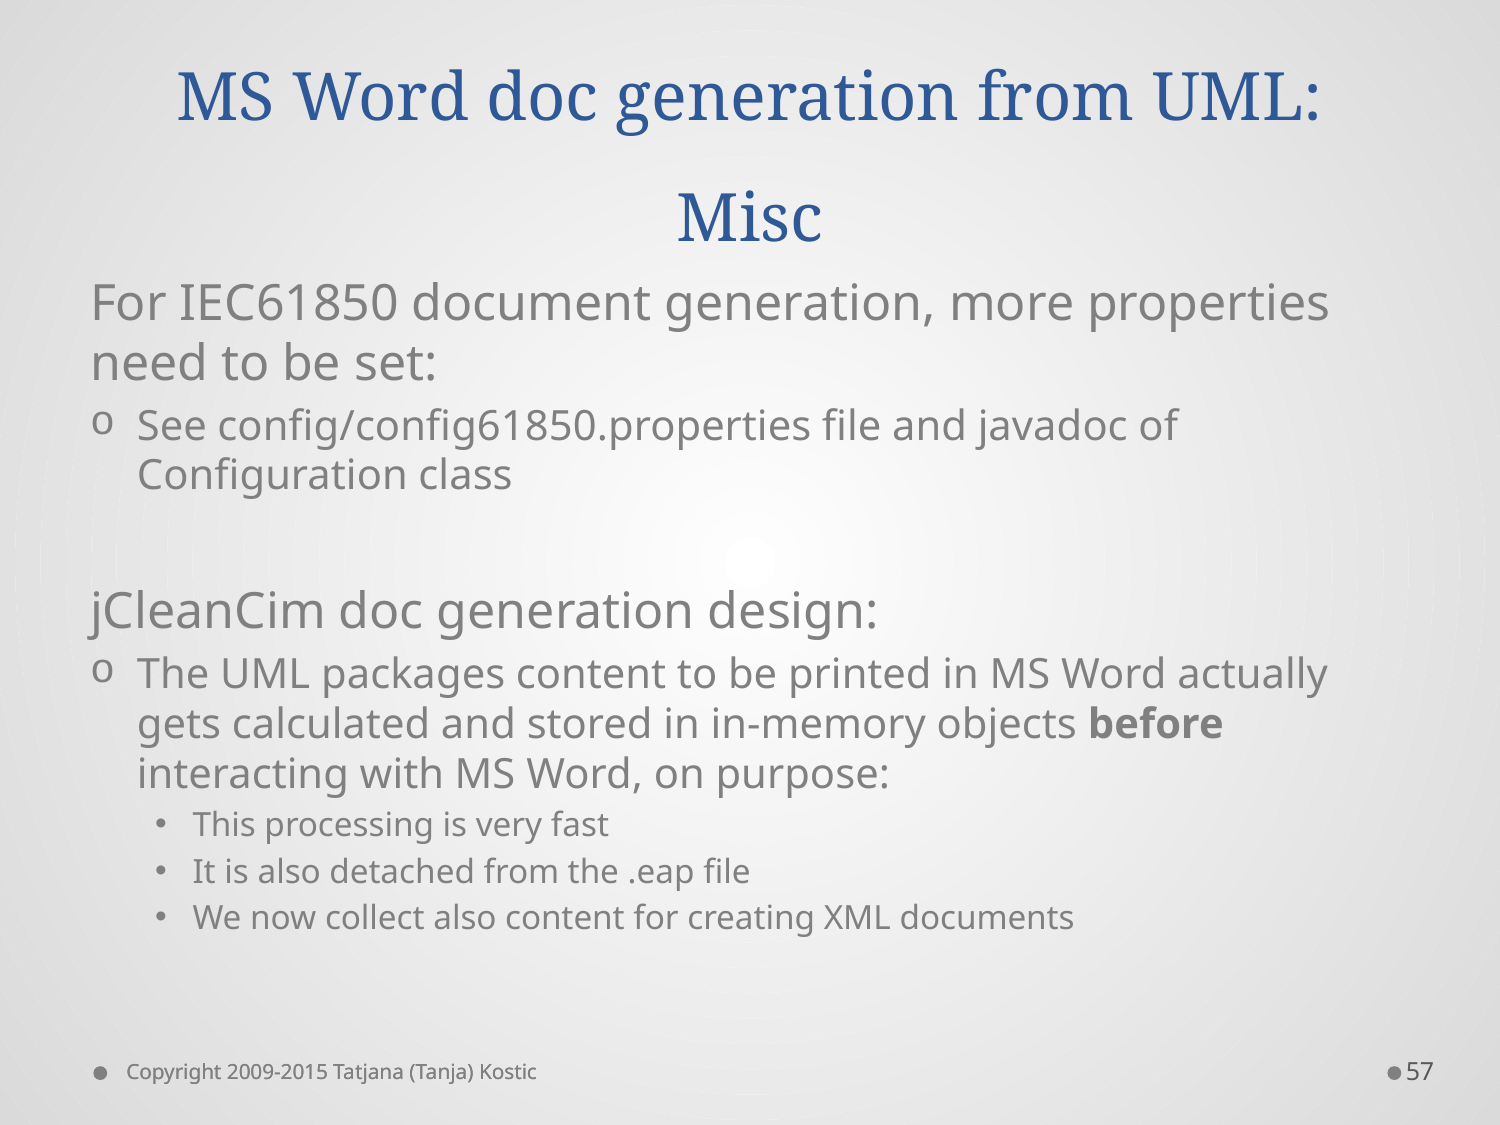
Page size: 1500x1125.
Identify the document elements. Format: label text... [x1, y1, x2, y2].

list For IEC61850 document generation, more properties need to be set: See config/config61850.properties file and javadoc of Configuration class jCleanCim doc generation design: The UML packages content to be printed in MS Word actually gets calculated and stored in in-memory objects before interacting with MS Word, on purpose: This processing is very fast It is also detached from the .eap file We now collect also content for creating XML documents [75, 262, 1425, 1005]
title MS Word doc generation from UML: Misc [75, 0, 1425, 262]
slide_number 57 [1401, 1042, 1494, 1103]
